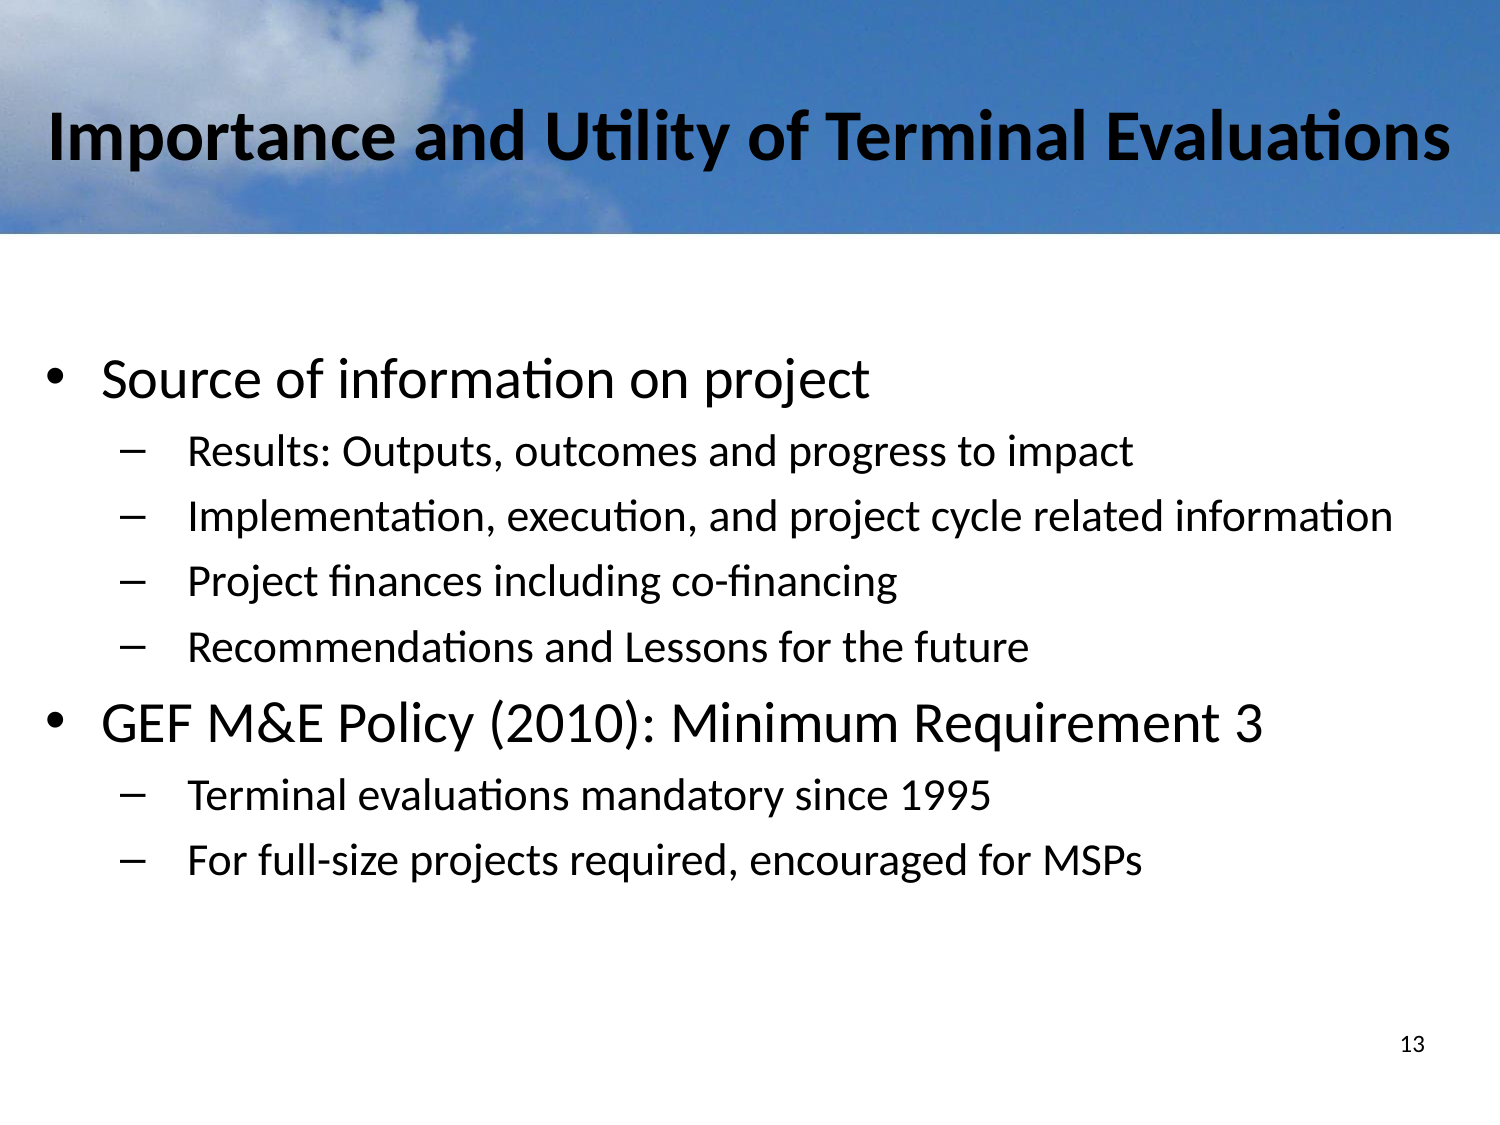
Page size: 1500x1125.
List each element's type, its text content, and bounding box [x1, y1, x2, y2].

slide_number 13 [1074, 1012, 1425, 1073]
picture [0, 0, 1500, 1125]
title Importance and Utility of Terminal Evaluations [36, 36, 1463, 226]
list Source of information on project Results: Outputs, outcomes and progress to impact Implementation, execution, and project cycle related information Project finances including co-financing Recommendations and Lessons for the future GEF M&E Policy (2010): Minimum Requirement 3 Terminal evaluations mandatory since 1995 For full-size projects required, encouraged for MSPs [36, 249, 1463, 1051]
